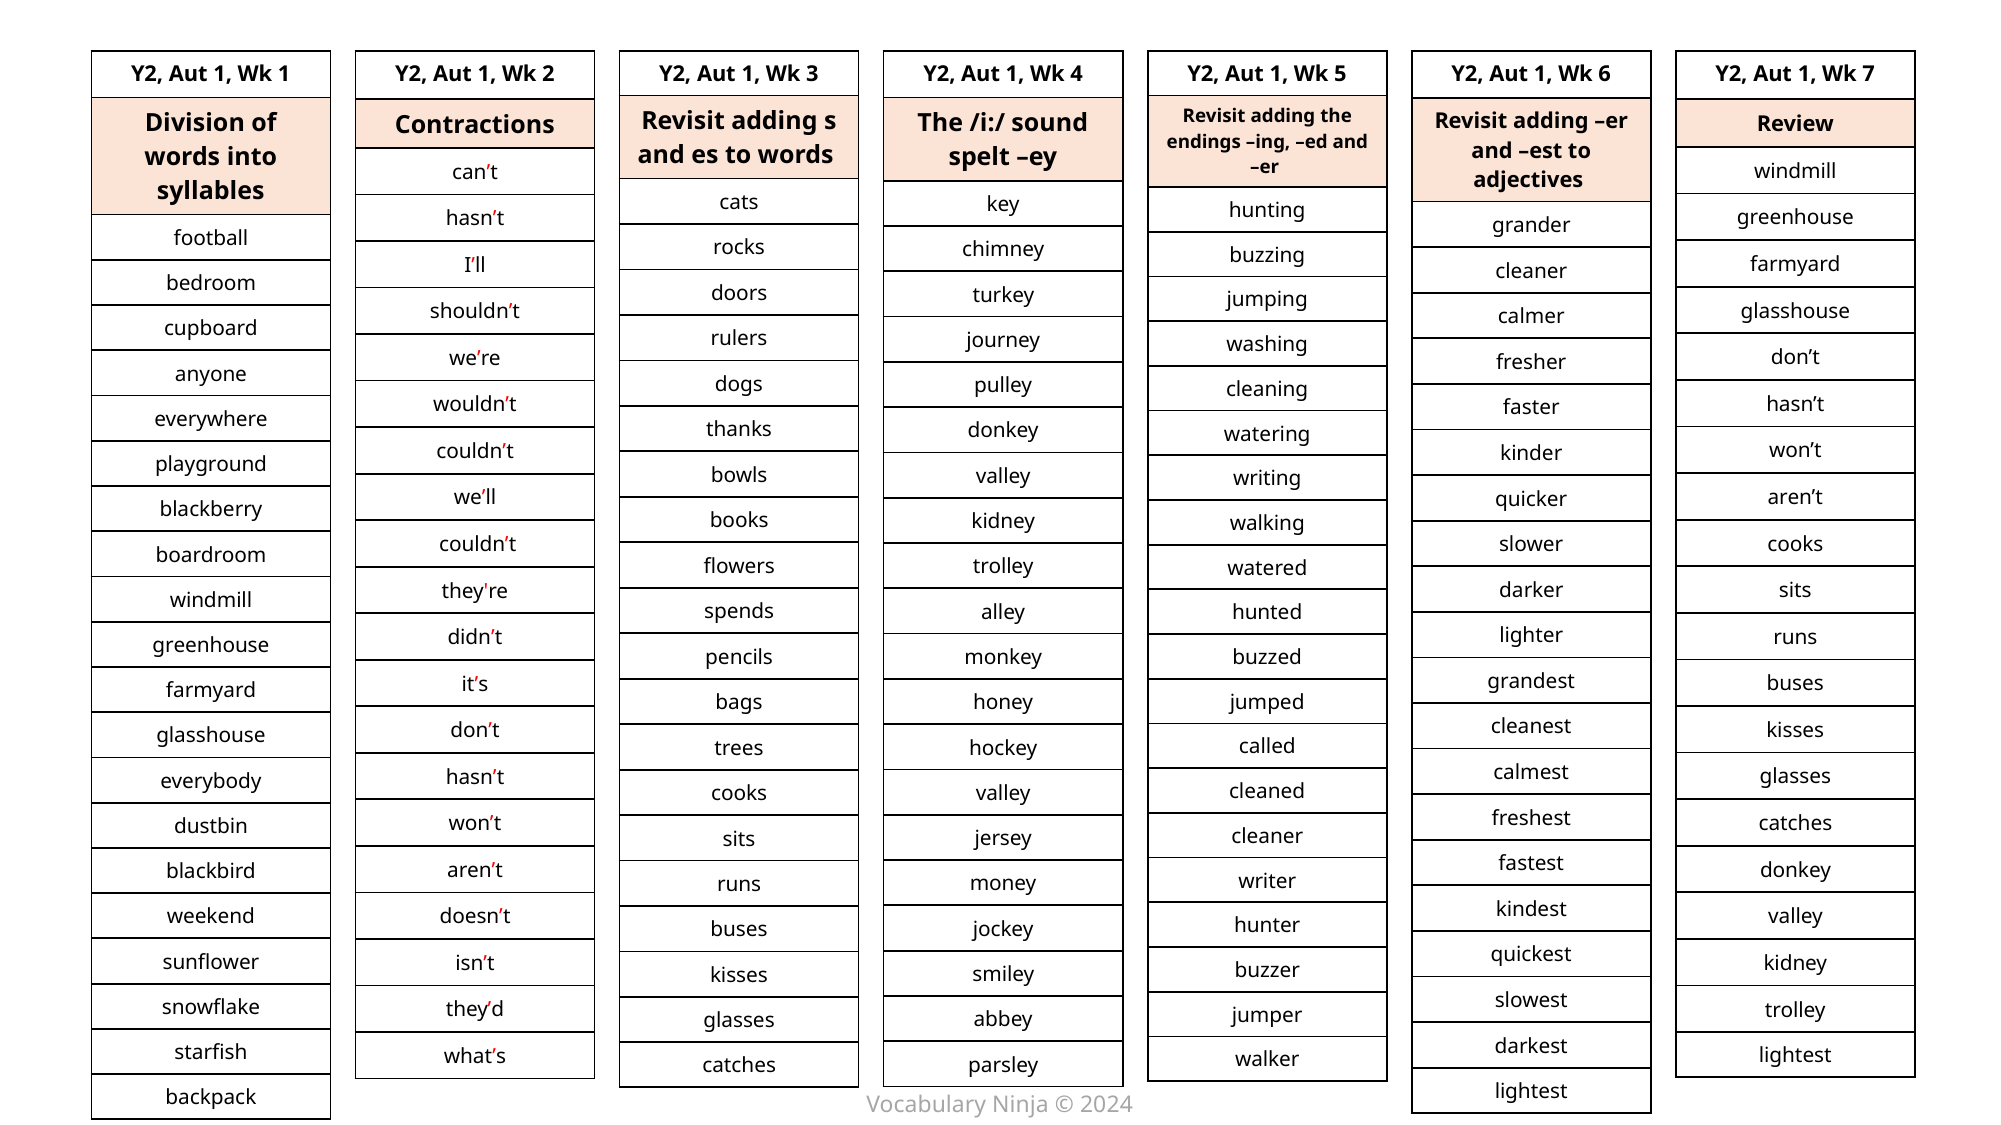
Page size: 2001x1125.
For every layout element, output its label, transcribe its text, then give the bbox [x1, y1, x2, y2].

table_cell cleaning [1149, 367, 1386, 410]
table_cell anyone [92, 351, 330, 395]
table_cell aren’t [1677, 474, 1914, 519]
table_cell writer [1149, 858, 1386, 901]
table_cell cats [620, 179, 858, 223]
table_cell hasn’t [356, 195, 594, 240]
table_cell runs [620, 861, 858, 905]
table_cell freshest [1413, 795, 1650, 839]
table_cell greenhouse [92, 623, 330, 666]
table_cell money [884, 861, 1122, 904]
table_cell chimney [884, 227, 1122, 270]
table_cell farmyard [1677, 241, 1914, 286]
text_box Vocabulary Ninja © 2024 [851, 1082, 1149, 1125]
table_cell cleanest [1413, 704, 1650, 748]
table_cell jumper [1149, 993, 1386, 1036]
table_cell I’ll [356, 242, 594, 287]
table_cell blackbird [92, 849, 330, 892]
table_cell buses [1677, 660, 1914, 705]
table_cell won’t [356, 800, 594, 845]
table_cell The /i:/ sound spelt –ey [884, 98, 1122, 180]
table_cell they’d [356, 986, 594, 1031]
table_cell spends [620, 589, 858, 632]
table_cell grander [1413, 202, 1650, 246]
table_cell we’re [356, 335, 594, 380]
table_cell kisses [620, 952, 858, 996]
table_cell trolley [884, 544, 1122, 587]
table_cell pencils [620, 634, 858, 678]
table_cell isn’t [356, 940, 594, 985]
table_cell cleaner [1413, 248, 1650, 292]
table_cell pulley [884, 363, 1122, 406]
table_cell washing [1149, 322, 1386, 365]
table_cell can’t [356, 149, 594, 194]
table_cell glasshouse [1677, 288, 1914, 332]
table_cell weekend [92, 894, 330, 937]
table_header Y2, Aut 1, Wk 4 [884, 52, 1122, 97]
table_cell trolley [1677, 986, 1914, 1031]
table_header Y2, Aut 1, Wk 6 [1413, 52, 1650, 97]
table_cell farmyard [92, 668, 330, 711]
table_cell bags [620, 680, 858, 723]
table_cell Division of words into syllables [92, 98, 330, 214]
table_cell buses [620, 907, 858, 951]
table_cell darker [1413, 567, 1650, 611]
table_cell greenhouse [1677, 194, 1914, 239]
table_cell bowls [620, 452, 858, 496]
table_cell watered [1149, 546, 1386, 588]
table_cell hasn’t [1677, 381, 1914, 426]
table_cell darkest [1413, 1023, 1650, 1067]
table_cell won’t [1677, 427, 1914, 472]
table_cell jockey [884, 906, 1122, 950]
table_cell what’s [356, 1033, 594, 1078]
table_cell buzzing [1149, 233, 1386, 276]
table_cell glasses [1677, 753, 1914, 798]
table_cell flowers [620, 543, 858, 587]
table_cell windmill [92, 577, 330, 621]
table_cell trees [620, 725, 858, 769]
table_header Y2, Aut 1, Wk 1 [92, 52, 330, 97]
table_cell quicker [1413, 476, 1650, 520]
table_cell couldn’t [356, 521, 594, 566]
table_header Y2, Aut 1, Wk 3 [620, 52, 858, 95]
table_cell sits [620, 816, 858, 860]
table_cell kidney [884, 499, 1122, 542]
table_cell walker [1149, 1037, 1386, 1080]
table_cell wouldn’t [356, 381, 594, 426]
table_cell catches [1677, 800, 1914, 845]
table_cell writing [1149, 456, 1386, 499]
table_cell football [92, 215, 330, 259]
table_cell didn’t [356, 614, 594, 659]
table_cell books [620, 498, 858, 541]
table_cell cooks [620, 771, 858, 814]
table_cell kindest [1413, 886, 1650, 930]
table_cell Contractions [356, 100, 594, 147]
table_cell buzzed [1149, 635, 1386, 678]
table_cell hasn’t [356, 754, 594, 798]
table_cell fastest [1413, 841, 1650, 884]
table_header Y2, Aut 1, Wk 5 [1149, 52, 1386, 95]
table_cell fresher [1413, 339, 1650, 383]
table_cell rocks [620, 225, 858, 269]
table_cell don’t [356, 707, 594, 752]
table_cell honey [884, 680, 1122, 723]
table_cell everybody [92, 758, 330, 802]
table_cell windmill [1677, 148, 1914, 193]
table_cell we’ll [356, 475, 594, 519]
table_cell kidney [1677, 940, 1914, 985]
table_cell Revisit adding –er and –est to adjectives [1413, 99, 1650, 201]
table_cell lighter [1413, 613, 1650, 657]
table_cell kinder [1413, 430, 1650, 474]
table_cell don’t [1677, 334, 1914, 379]
table_cell Revisit adding s and es to words [620, 96, 858, 178]
table_cell jumped [1149, 680, 1386, 723]
table_cell smiley [884, 952, 1122, 995]
table_cell hunted [1149, 590, 1386, 633]
table_cell playground [92, 442, 330, 485]
table_cell aren’t [356, 847, 594, 892]
table_cell lightest [1413, 1069, 1650, 1112]
table_cell valley [884, 770, 1122, 814]
table_cell they're [356, 568, 594, 612]
table_cell cupboard [92, 306, 330, 349]
table_cell hockey [884, 725, 1122, 769]
table_cell buzzer [1149, 948, 1386, 991]
table_cell dogs [620, 361, 858, 405]
table_cell it’s [356, 661, 594, 705]
table_cell walking [1149, 501, 1386, 544]
table_cell jumping [1149, 277, 1386, 320]
table_cell calmer [1413, 294, 1650, 337]
table_cell alley [884, 589, 1122, 633]
table_cell glasses [620, 998, 858, 1041]
table_cell bedroom [92, 261, 330, 304]
table_cell donkey [884, 408, 1122, 452]
table_cell catches [620, 1043, 858, 1086]
table_cell Review [1677, 100, 1914, 146]
table_cell journey [884, 317, 1122, 361]
table_cell couldn’t [356, 428, 594, 473]
table_cell cleaned [1149, 769, 1386, 812]
table_cell shouldn’t [356, 288, 594, 333]
table_cell everywhere [92, 396, 330, 440]
table_cell turkey [884, 272, 1122, 316]
table_cell faster [1413, 385, 1650, 429]
table_cell kisses [1677, 707, 1914, 752]
table_cell hunter [1149, 903, 1386, 946]
table_cell called [1149, 724, 1386, 767]
table_cell grandest [1413, 658, 1650, 702]
table_cell runs [1677, 614, 1914, 659]
table_cell quickest [1413, 932, 1650, 976]
table_cell thanks [620, 407, 858, 450]
table_cell valley [884, 453, 1122, 497]
table_cell backpack [92, 1075, 330, 1118]
table_cell hunting [1149, 188, 1386, 231]
table_cell doesn’t [356, 893, 594, 938]
table_cell starfish [92, 1030, 330, 1073]
table_cell slowest [1413, 977, 1650, 1021]
table_cell abbey [884, 997, 1122, 1040]
table_cell calmest [1413, 749, 1650, 793]
table_cell dustbin [92, 804, 330, 847]
table_header Y2, Aut 1, Wk 2 [356, 52, 594, 98]
table_cell sunflower [92, 939, 330, 983]
table_cell monkey [884, 634, 1122, 678]
table_cell doors [620, 270, 858, 314]
table_cell sits [1677, 567, 1914, 612]
table_cell cooks [1677, 521, 1914, 565]
table_cell parsley [884, 1042, 1122, 1082]
table_cell blackberry [92, 487, 330, 530]
table_cell glasshouse [92, 713, 330, 757]
table_cell rulers [620, 316, 858, 360]
table_cell lightest [1677, 1033, 1914, 1076]
table_header Y2, Aut 1, Wk 7 [1677, 52, 1914, 98]
table_cell Revisit adding the endings –ing, –ed and –er [1149, 96, 1386, 186]
table_cell cleaner [1149, 814, 1386, 857]
table_cell snowflake [92, 985, 330, 1028]
table_cell jersey [884, 816, 1122, 859]
table_cell donkey [1677, 847, 1914, 891]
table_cell boardroom [92, 532, 330, 576]
table_cell valley [1677, 893, 1914, 938]
table_cell slower [1413, 522, 1650, 565]
table_cell key [884, 182, 1122, 225]
table_cell watering [1149, 411, 1386, 454]
